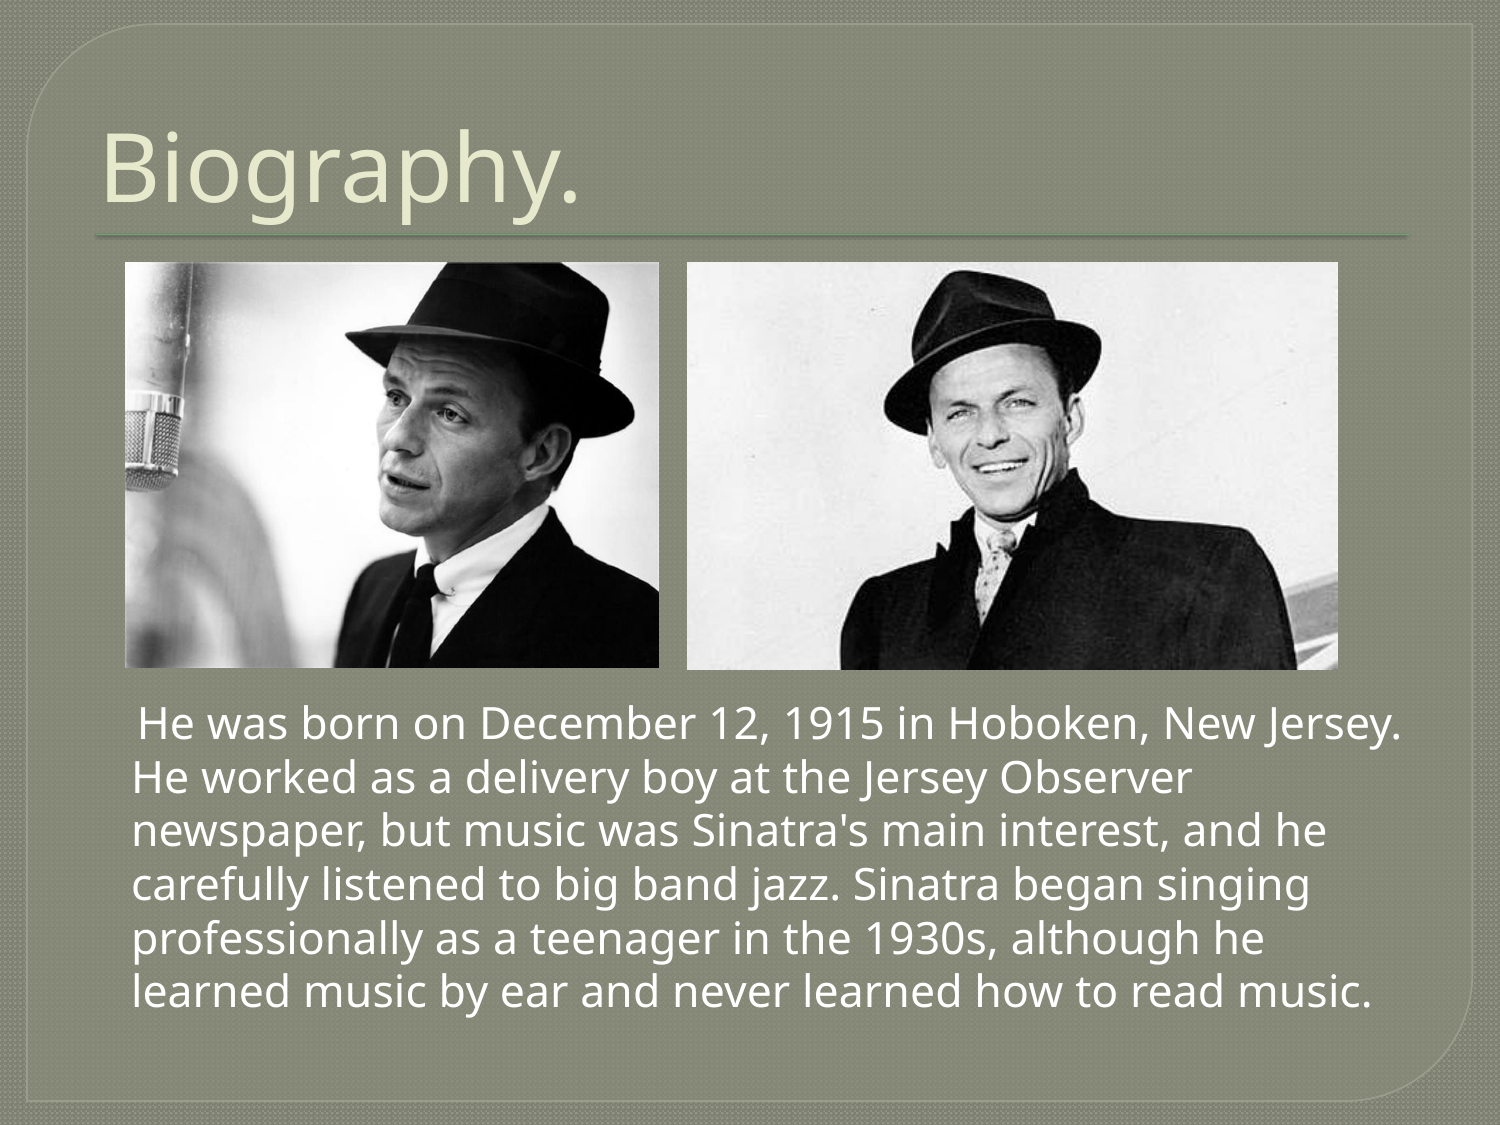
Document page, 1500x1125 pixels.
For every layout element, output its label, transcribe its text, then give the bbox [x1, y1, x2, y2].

title Biography. [75, 41, 1425, 230]
picture [124, 262, 659, 668]
picture [687, 262, 1338, 670]
list He was born on December 12, 1915 in Hoboken, New Jersey. He worked as a delivery boy at the Jersey Observer newspaper, but music was Sinatra's main interest, and he carefully listened to big band jazz. Sinatra began singing professionally as a teenager in the 1930s, although he learned music by ear and never learned how to read music. [75, 687, 1425, 1063]
